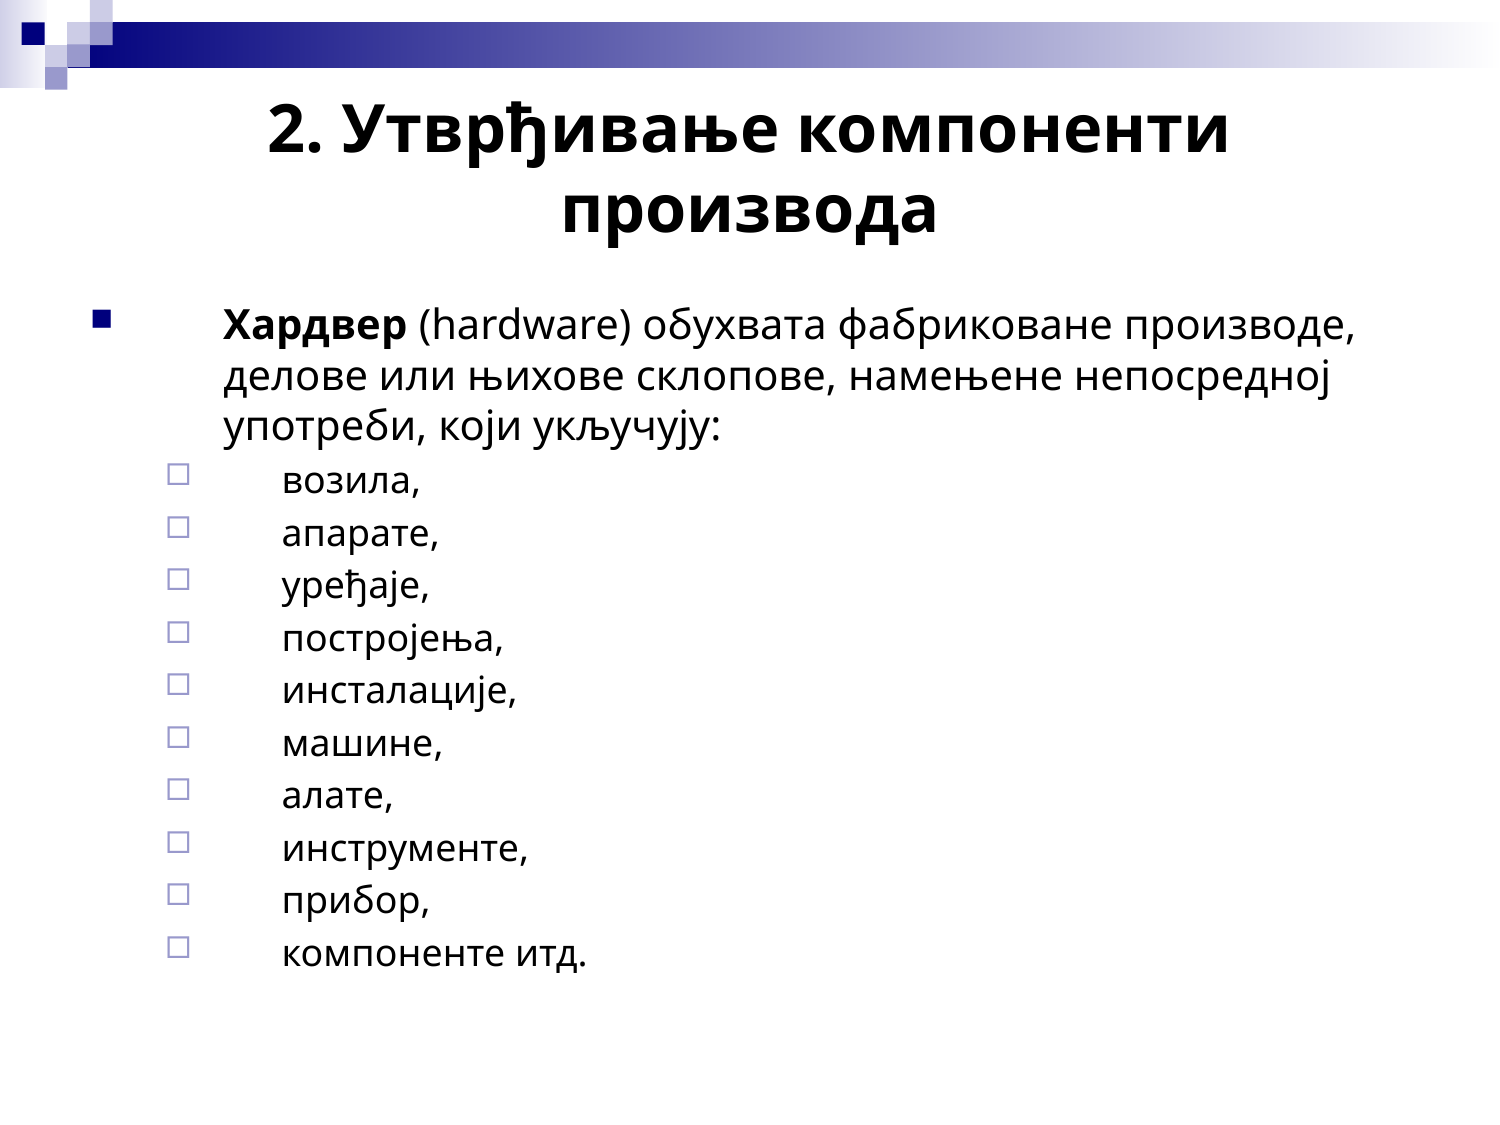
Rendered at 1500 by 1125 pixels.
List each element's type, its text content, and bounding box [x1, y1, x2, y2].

list Хардвер (hardware) обухвата фабриковане производе, делове или њихове склопове, намењене непосредној употреби, који укључују: возила, апарате, уређаје, постројења, инсталације, машине, алате, инструменте, прибор, компоненте итд. [74, 290, 1426, 1071]
text_box 2. Утврђивање компоненти производа [74, 94, 1425, 238]
